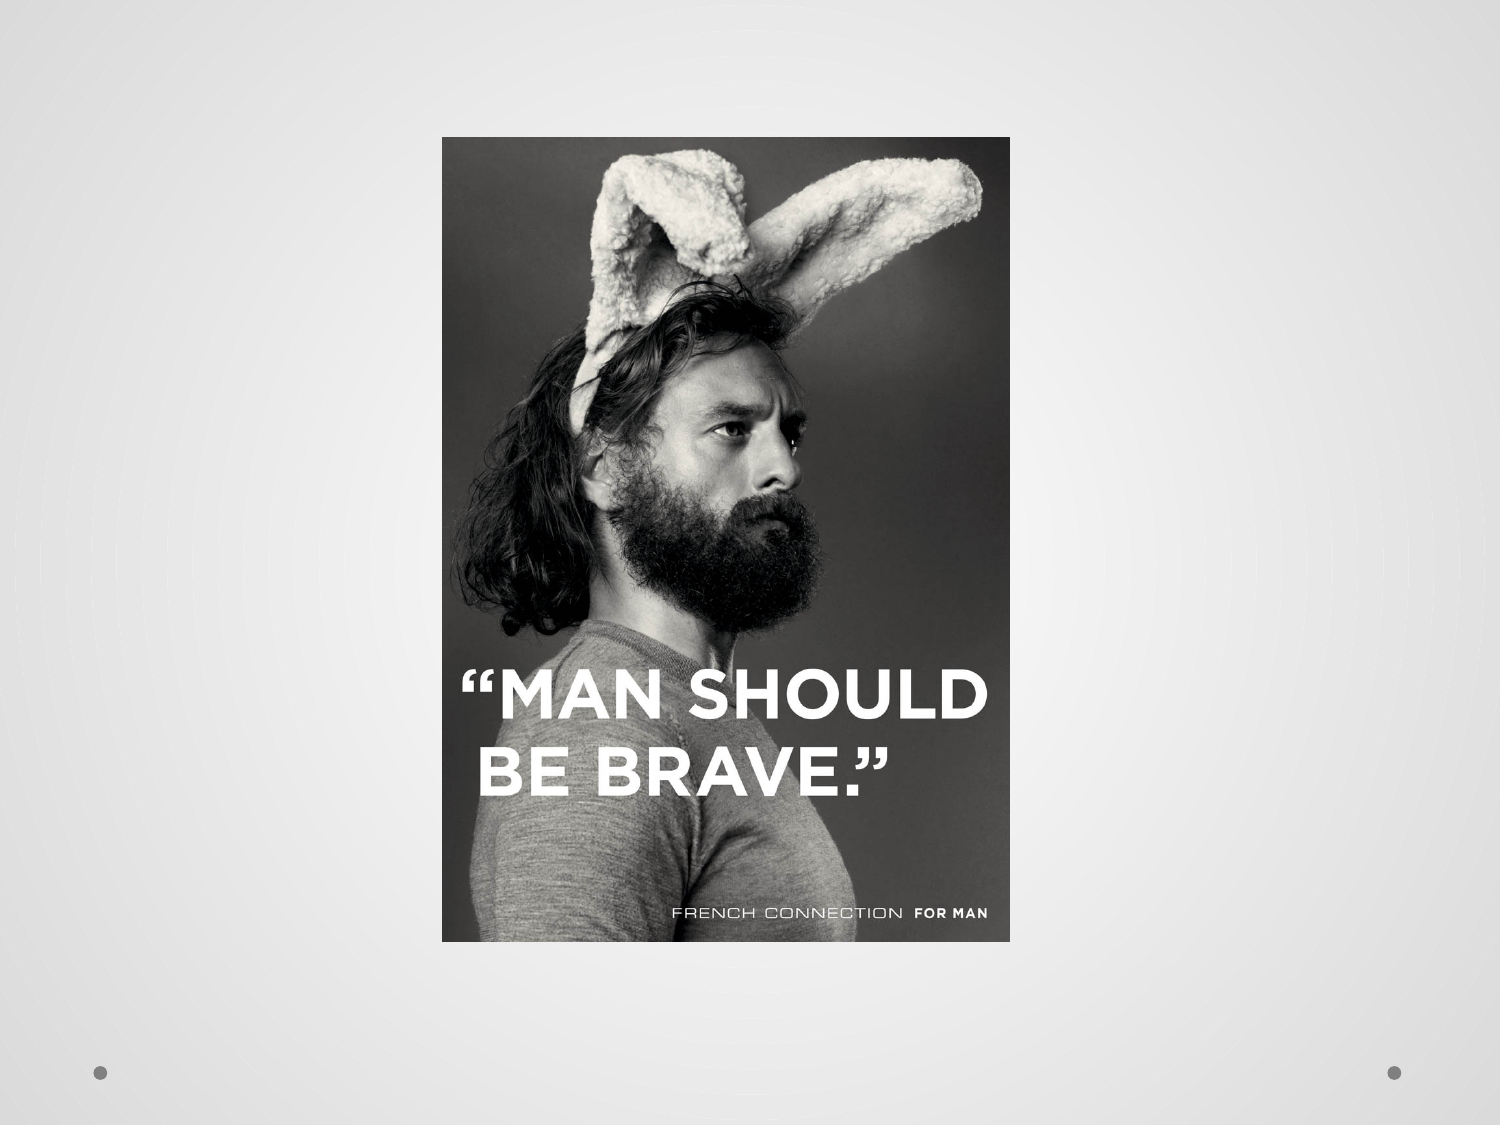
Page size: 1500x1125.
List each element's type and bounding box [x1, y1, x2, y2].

picture [442, 136, 1011, 942]
